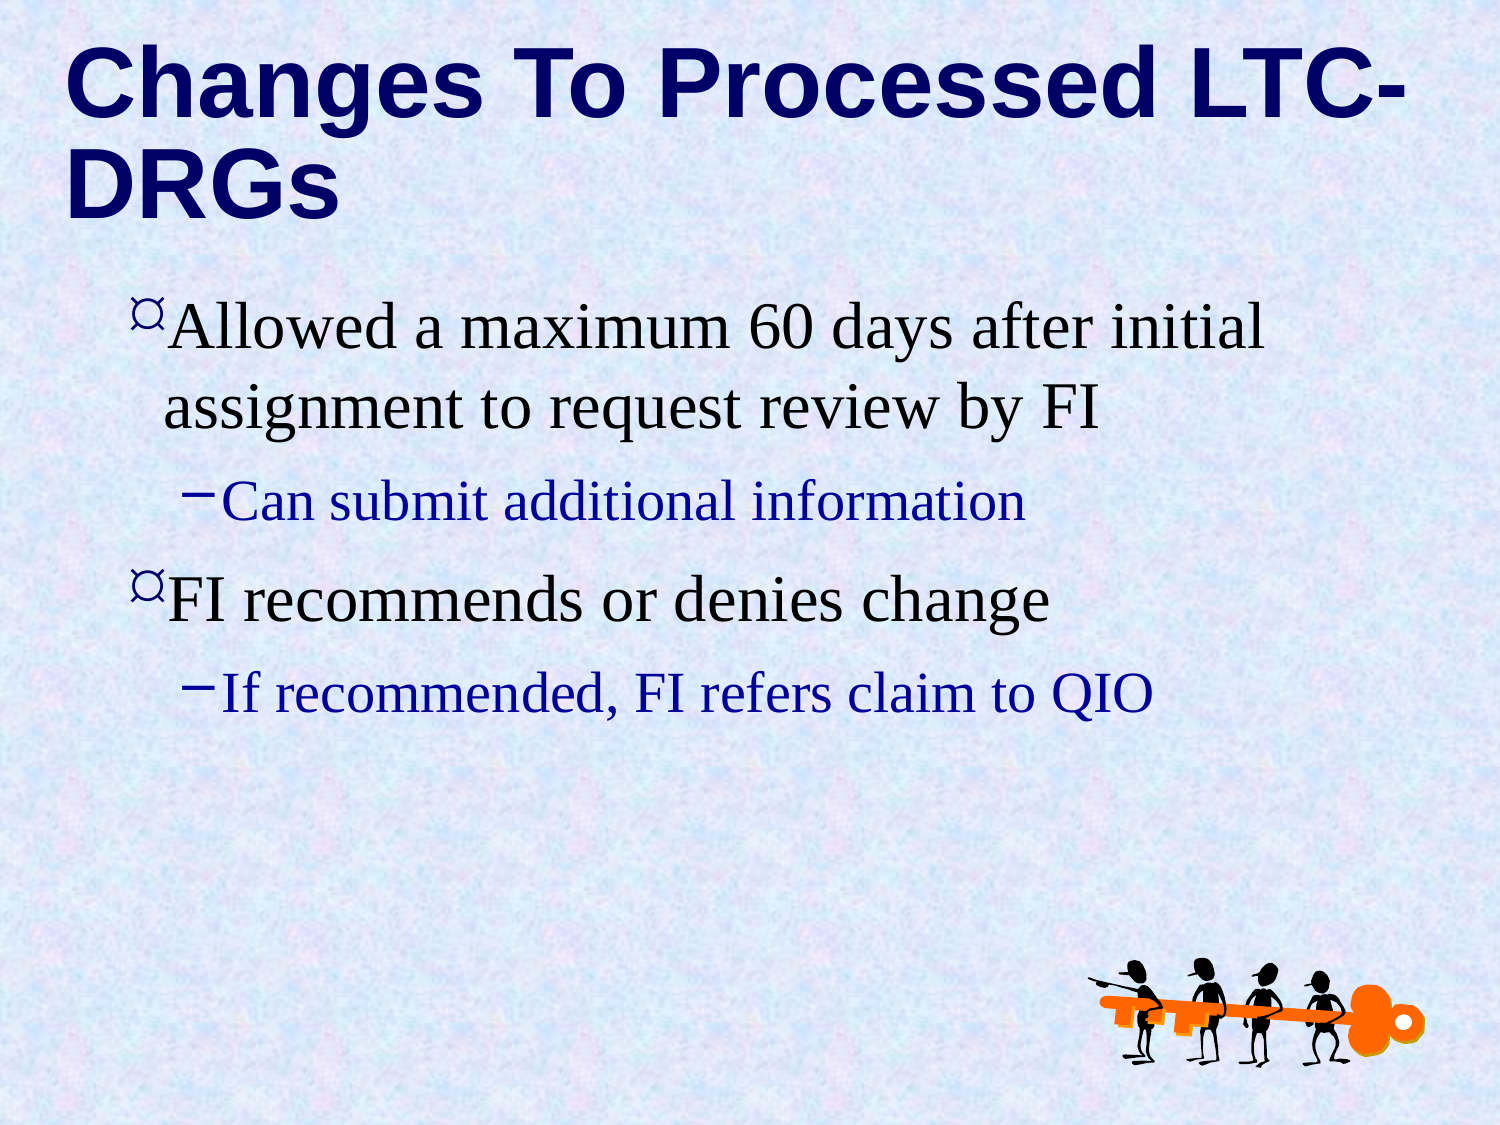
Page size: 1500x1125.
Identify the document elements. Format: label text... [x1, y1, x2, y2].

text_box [1086, 957, 1426, 1069]
list Allowed a maximum 60 days after initial assignment to request review by FI Can submit additional information FI recommends or denies change If recommended, FI refers claim to QIO [112, 275, 1375, 1050]
title Changes To Processed LTC-DRGs [50, 37, 1450, 238]
